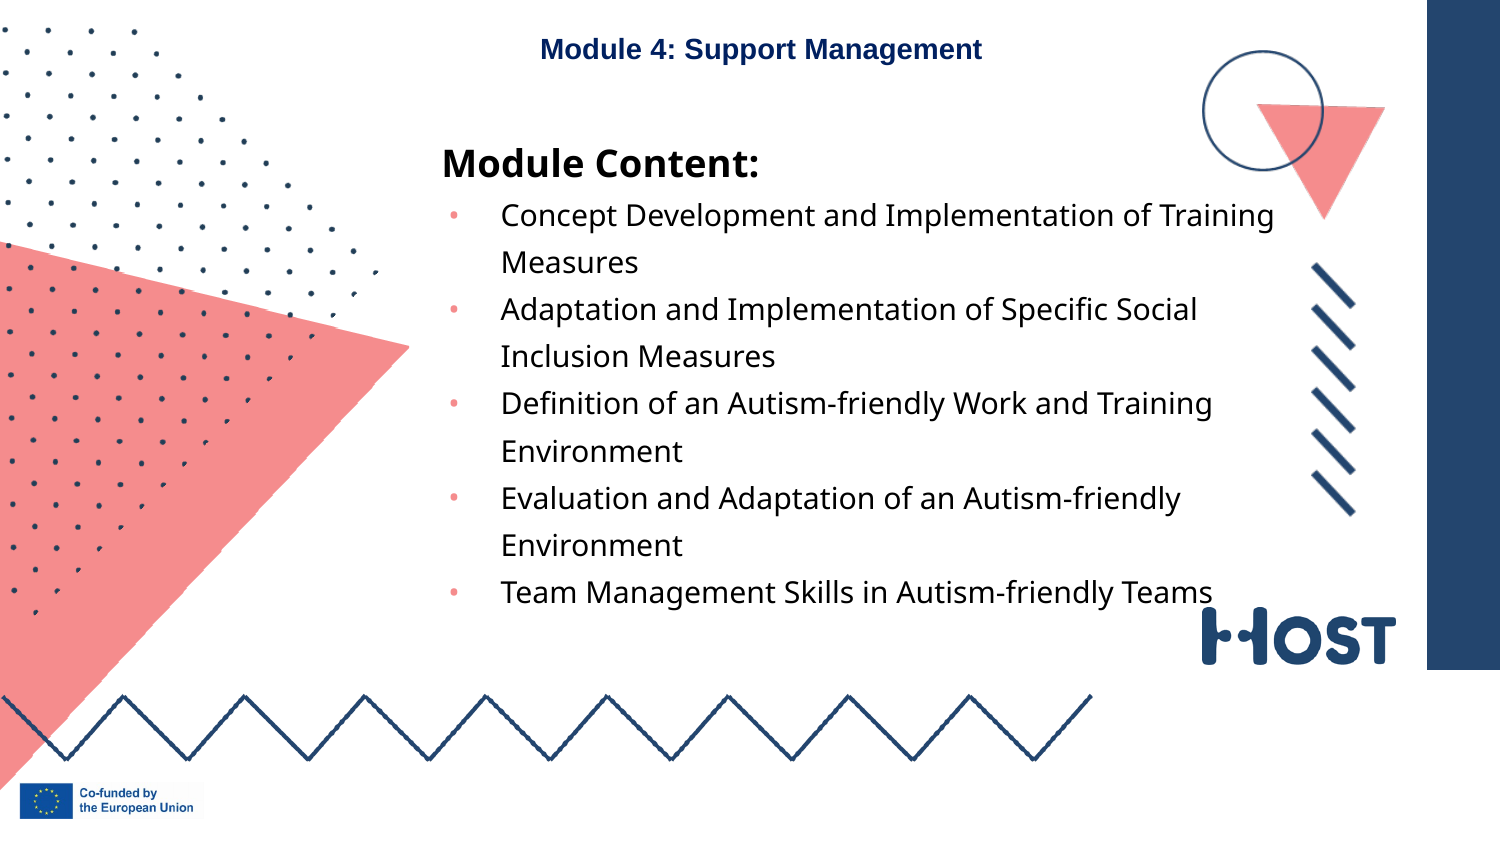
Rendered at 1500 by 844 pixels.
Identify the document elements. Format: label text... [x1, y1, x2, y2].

text_box Module 4: Support Management [525, 10, 1208, 73]
picture [1427, 0, 1500, 670]
picture [1202, 607, 1396, 665]
list Module Content: Concept Development and Implementation of Training Measures Adaptation and Implementation of Specific Social Inclusion Measures Definition of an Autism-friendly Work and Training Environment Evaluation and Adaptation of an Autism-friendly Environment Team Management Skills in Autism-friendly Teams [410, 110, 1323, 663]
picture [1202, 50, 1385, 220]
picture [1323, 261, 1357, 519]
picture [0, 23, 1093, 844]
